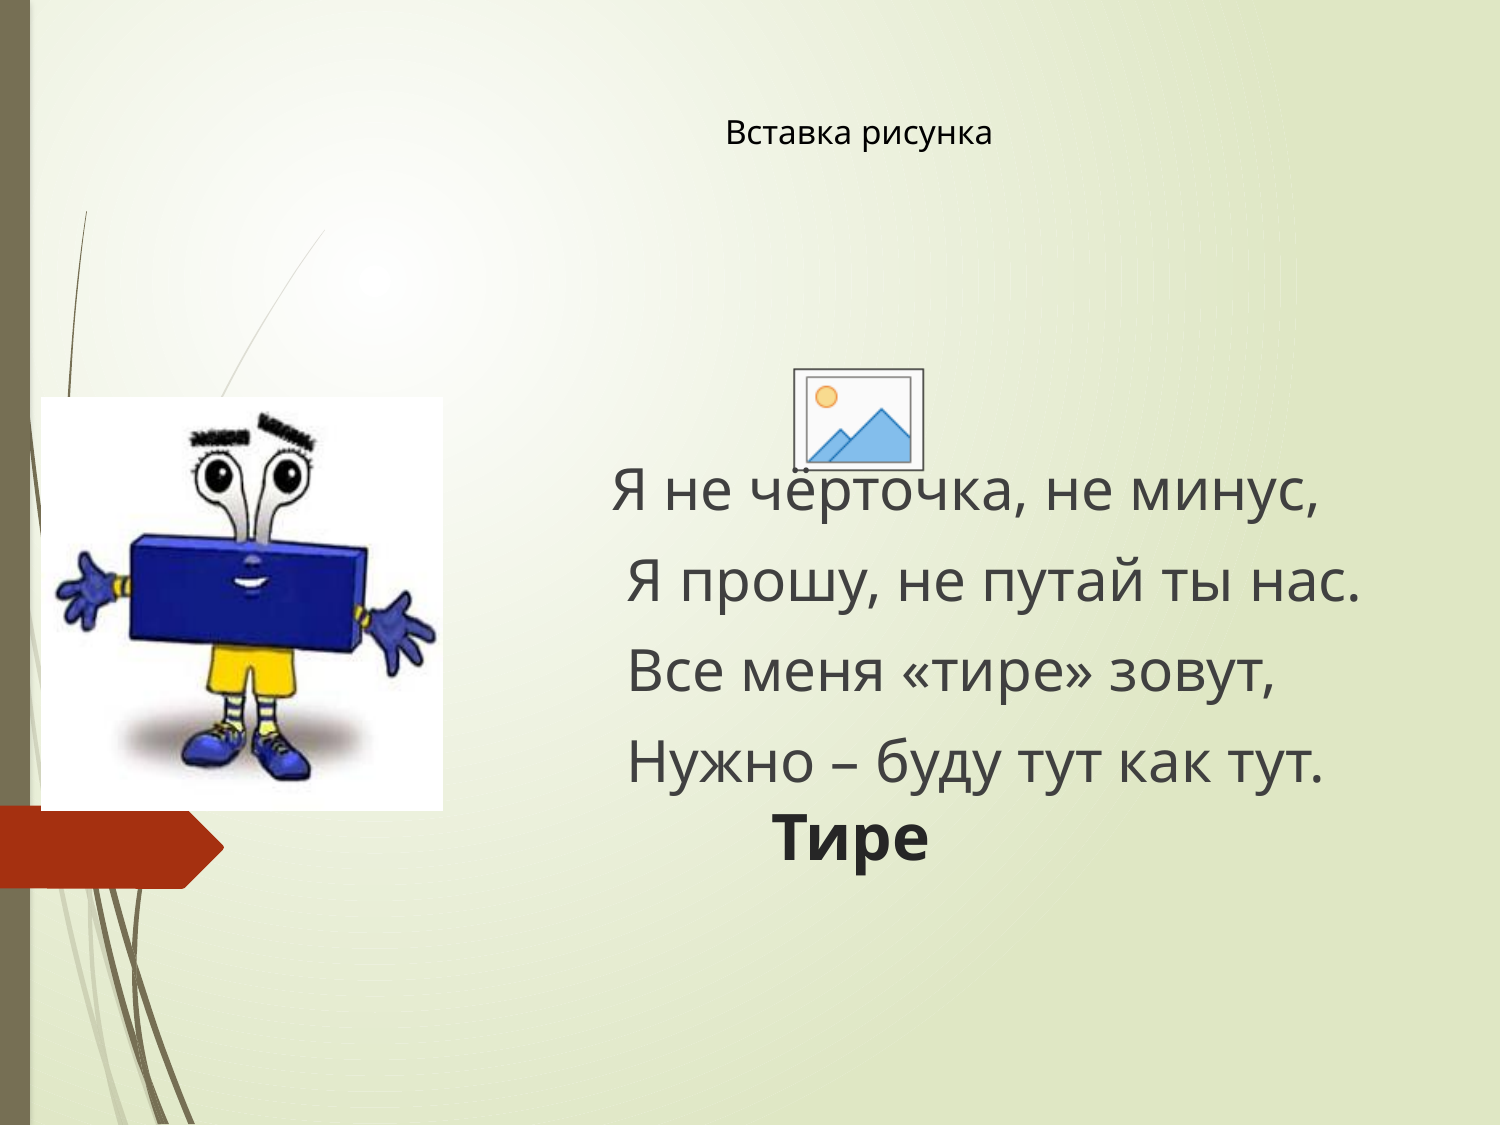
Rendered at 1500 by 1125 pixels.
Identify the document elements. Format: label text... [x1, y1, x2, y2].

picture [41, 103, 1401, 811]
title Тире [318, 787, 1400, 881]
list Я не чёрточка, не минус, Я прошу, не путай ты нас. Все меня «тире» зовут, Нужно – буду тут как тут. [596, 444, 1424, 823]
